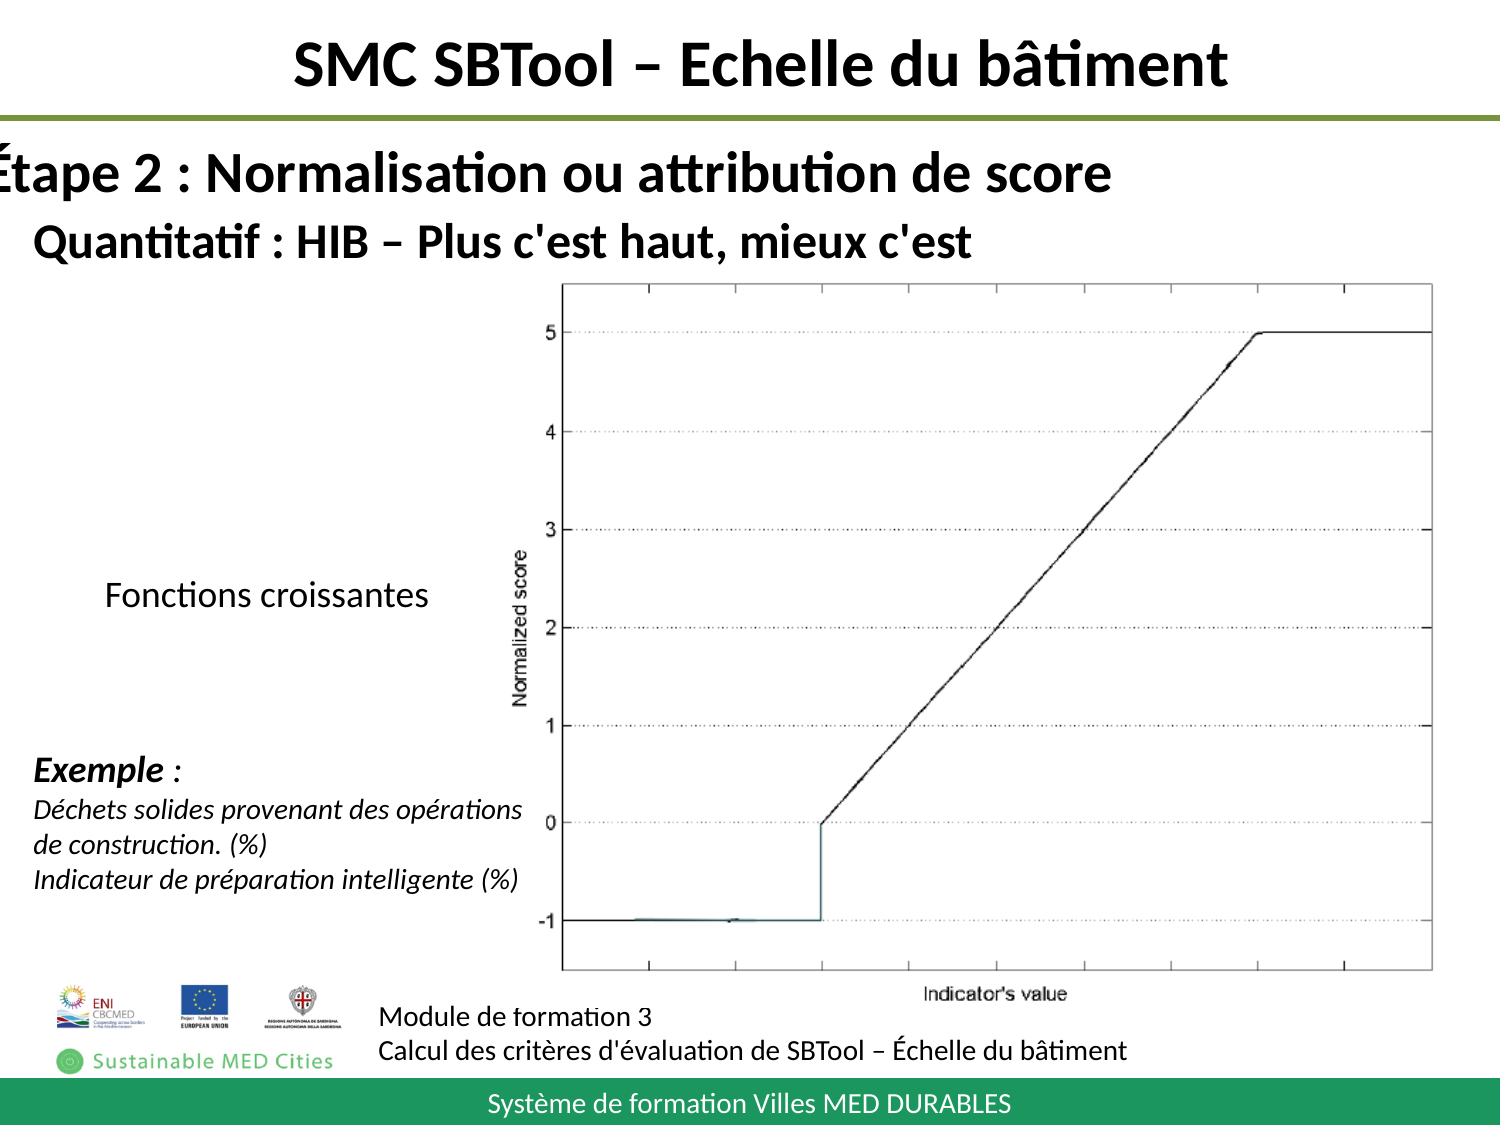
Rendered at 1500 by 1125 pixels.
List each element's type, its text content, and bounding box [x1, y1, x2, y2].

picture [500, 280, 1454, 1008]
text_box Fonctions croissantes [47, 562, 488, 623]
text_box SMC SBTool – Echelle du bâtiment [278, 12, 1246, 107]
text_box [0, 970, 1500, 1125]
text_box Exemple : Déchets solides provenant des opérations de construction. (%) Indicateur de préparation intelligente (%) [18, 737, 495, 903]
text_box Quantitatif : HIB – Plus c'est haut, mieux c'est [18, 201, 1080, 276]
text_box Étape 2 : Normalisation ou attribution de score [0, 126, 1129, 212]
